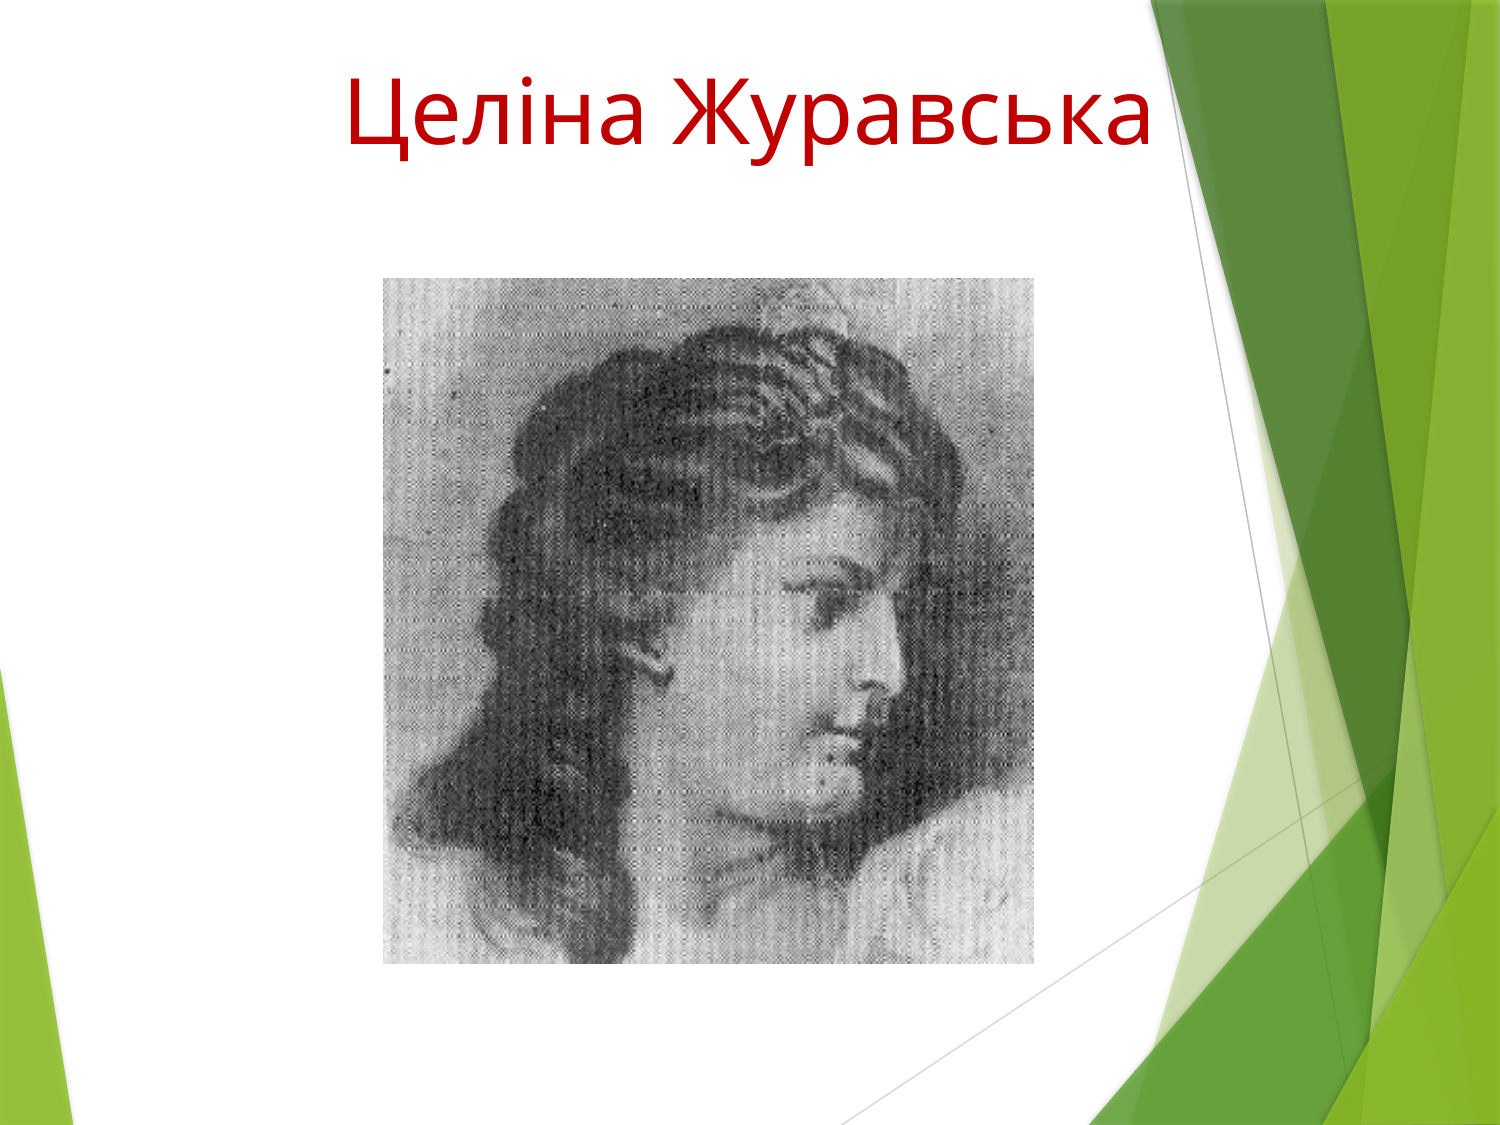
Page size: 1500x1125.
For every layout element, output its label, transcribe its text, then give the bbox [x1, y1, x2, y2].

picture [383, 278, 1034, 965]
text_box [679, 199, 1500, 1062]
text_box Целіна Журавська [74, 45, 1425, 234]
